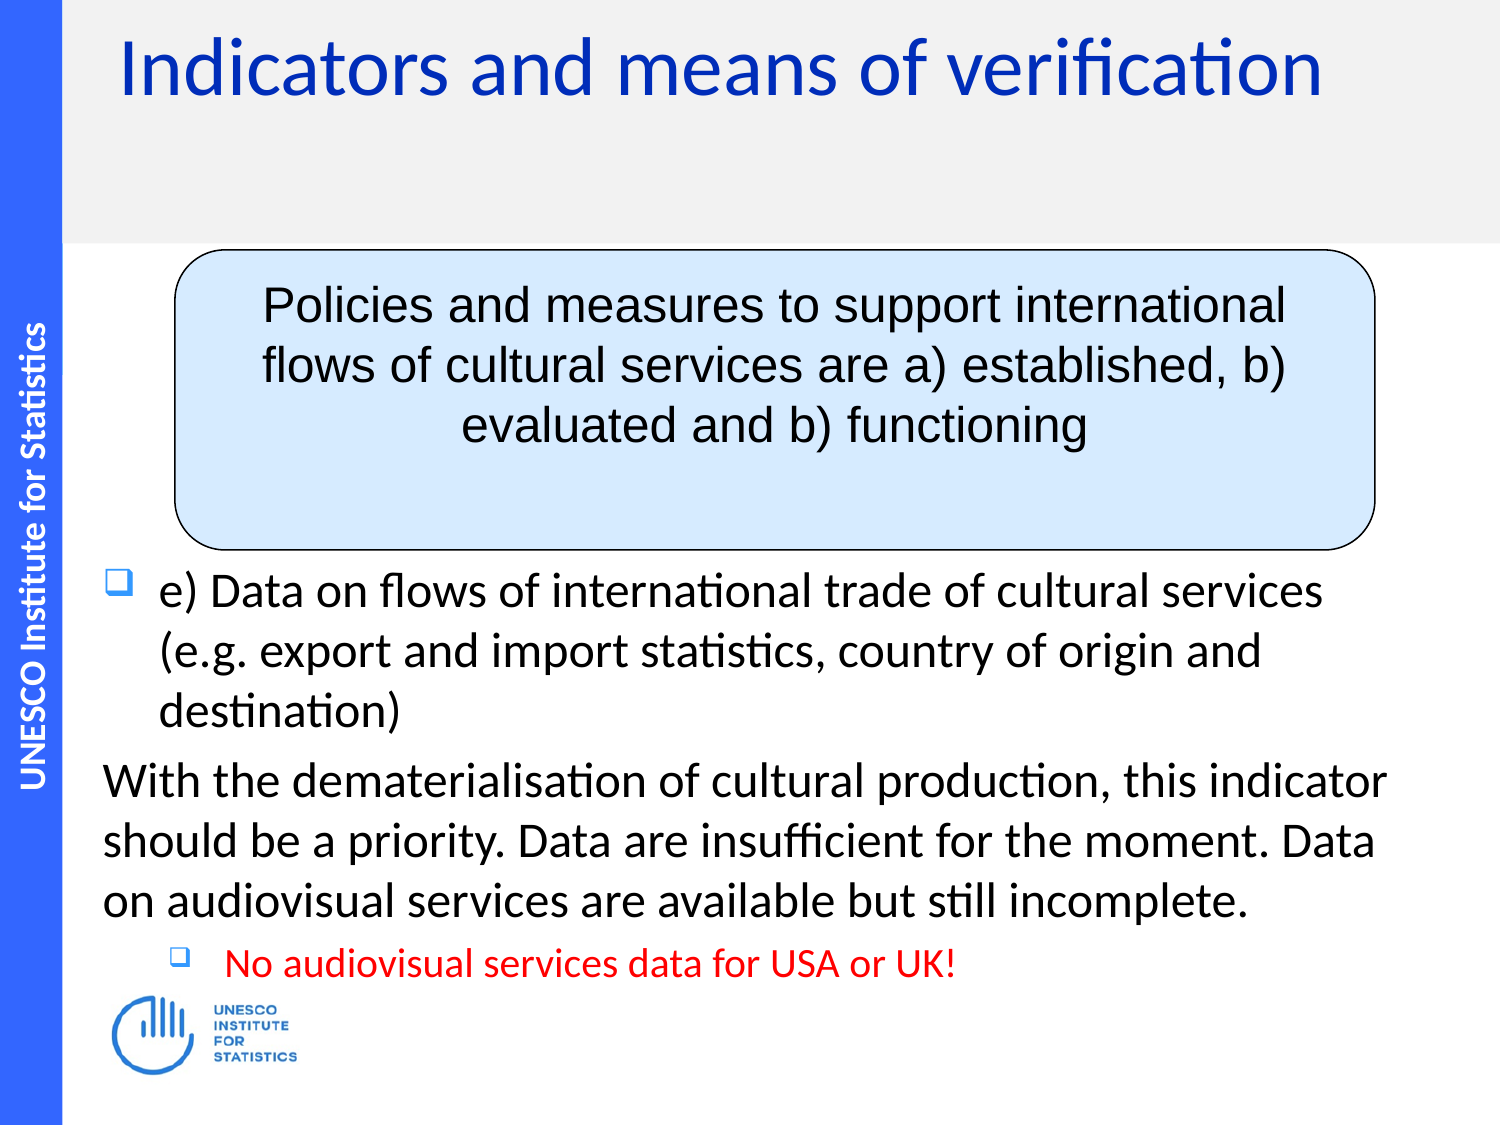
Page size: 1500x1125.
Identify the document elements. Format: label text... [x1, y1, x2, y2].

list e) Data on flows of international trade of cultural services (e.g. export and import statistics, country of origin and destination) With the dematerialisation of cultural production, this indicator should be a priority. Data are insufficient for the moment. Data on audiovisual services are available but still incomplete. No audiovisual services data for USA or UK! [87, 200, 1438, 1020]
picture [70, 964, 338, 1106]
title Indicators and means of verification [62, 0, 1400, 225]
text_box Policies and measures to support international flows of cultural services are a) established, b) evaluated and b) functioning [174, 249, 1375, 550]
